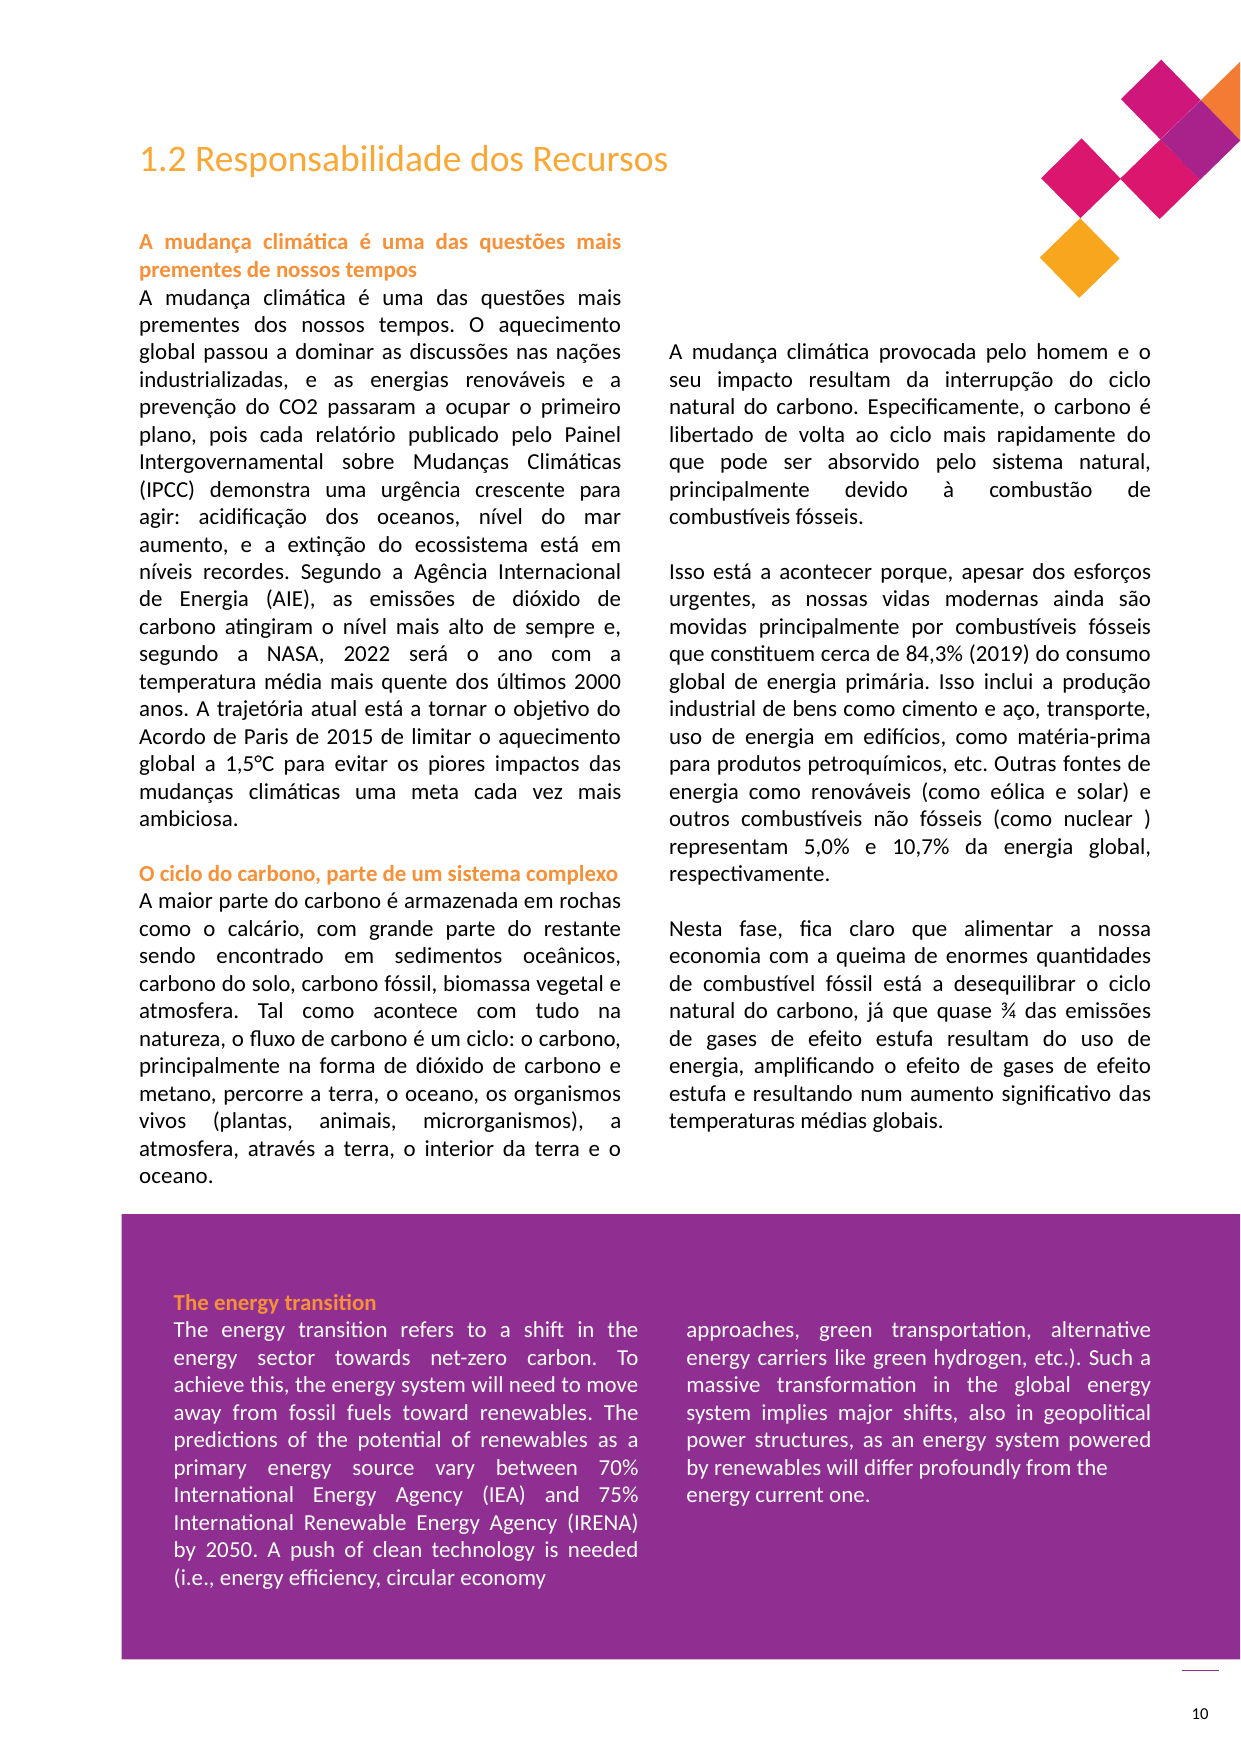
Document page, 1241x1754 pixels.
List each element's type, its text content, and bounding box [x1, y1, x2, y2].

text_box The energy transition The energy transition refers to a shift in the energy sector towards net-zero carbon. To achieve this, the energy system will need to move away from fossil fuels toward renewables. The predictions of the potential of renewables as a primary energy source vary between 70% International Energy Agency (IEA) and 75% International Renewable Energy Agency (IRENA) by 2050. A push of clean technology is needed (i.e., energy efficiency, circular economy approaches, green transportation, alternative energy carriers like green hydrogen, etc.). Such a massive transformation in the global energy system implies major shifts, also in geopolitical power structures, as an energy system powered by renewables will differ profoundly from the energy current one. [158, 1280, 1167, 1617]
text_box 1.2 Responsabilidade dos Recursos [124, 126, 760, 204]
slide_number 160 [1169, 1674, 1231, 1751]
text_box [121, 1214, 1241, 1660]
text_box A mudança climática é uma das questões mais prementes de nossos tempos A mudança climática é uma das questões mais prementes dos nossos tempos. O aquecimento global passou a dominar as discussões nas nações industrializadas, e as energias renováveis e a prevenção do CO2 passaram a ocupar o primeiro plano, pois cada relatório publicado pelo Painel Intergovernamental sobre Mudanças Climáticas (IPCC) demonstra uma urgência crescente para agir: acidificação dos oceanos, nível do mar aumento, e a extinção do ecossistema está em níveis recordes. Segundo a Agência Internacional de Energia (AIE), as emissões de dióxido de carbono atingiram o nível mais alto de sempre e, segundo a NASA, 2022 será o ano com a temperatura média mais quente dos últimos 2000 anos. A trajetória atual está a tornar o objetivo do Acordo de Paris de 2015 de limitar o aquecimento global a 1,5°C para evitar os piores impactos das mudanças climáticas uma meta cada vez mais ambiciosa. O ciclo do carbono, parte de um sistema complexo A maior parte do carbono é armazenada em rochas como o calcário, com grande parte do restante sendo encontrado em sedimentos oceânicos, carbono do solo, carbono fóssil, biomassa vegetal e atmosfera. Tal como acontece com tudo na natureza, o fluxo de carbono é um ciclo: o carbono, principalmente na forma de dióxido de carbono e metano, percorre a terra, o oceano, os organismos vivos (plantas, animais, microrganismos), a atmosfera, através a terra, o interior da terra e o oceano. A mudança climática provocada pelo homem e o seu impacto resultam da interrupção do ciclo natural do carbono. Especificamente, o carbono é libertado de volta ao ciclo mais rapidamente do que pode ser absorvido pelo sistema natural, principalmente devido à combustão de combustíveis fósseis. Isso está a acontecer porque, apesar dos esforços urgentes, as nossas vidas modernas ainda são movidas principalmente por combustíveis fósseis que constituem cerca de 84,3% (2019) do consumo global de energia primária. Isso inclui a produção industrial de bens como cimento e aço, transporte, uso de energia em edifícios, como matéria-prima para produtos petroquímicos, etc. Outras fontes de energia como renováveis (como eólica e solar) e outros combustíveis não fósseis (como nuclear ) representam 5,0% e 10,7% da energia global, respectivamente. Nesta fase, fica claro que alimentar a nossa economia com a queima de enormes quantidades de combustível fóssil está a desequilibrar o ciclo natural do carbono, já que quase ¾ das emissões de gases de efeito estufa resultam do uso de energia, amplificando o efeito de gases de efeito estufa e resultando num aumento significativo das temperaturas médias globais. [124, 219, 1167, 1199]
